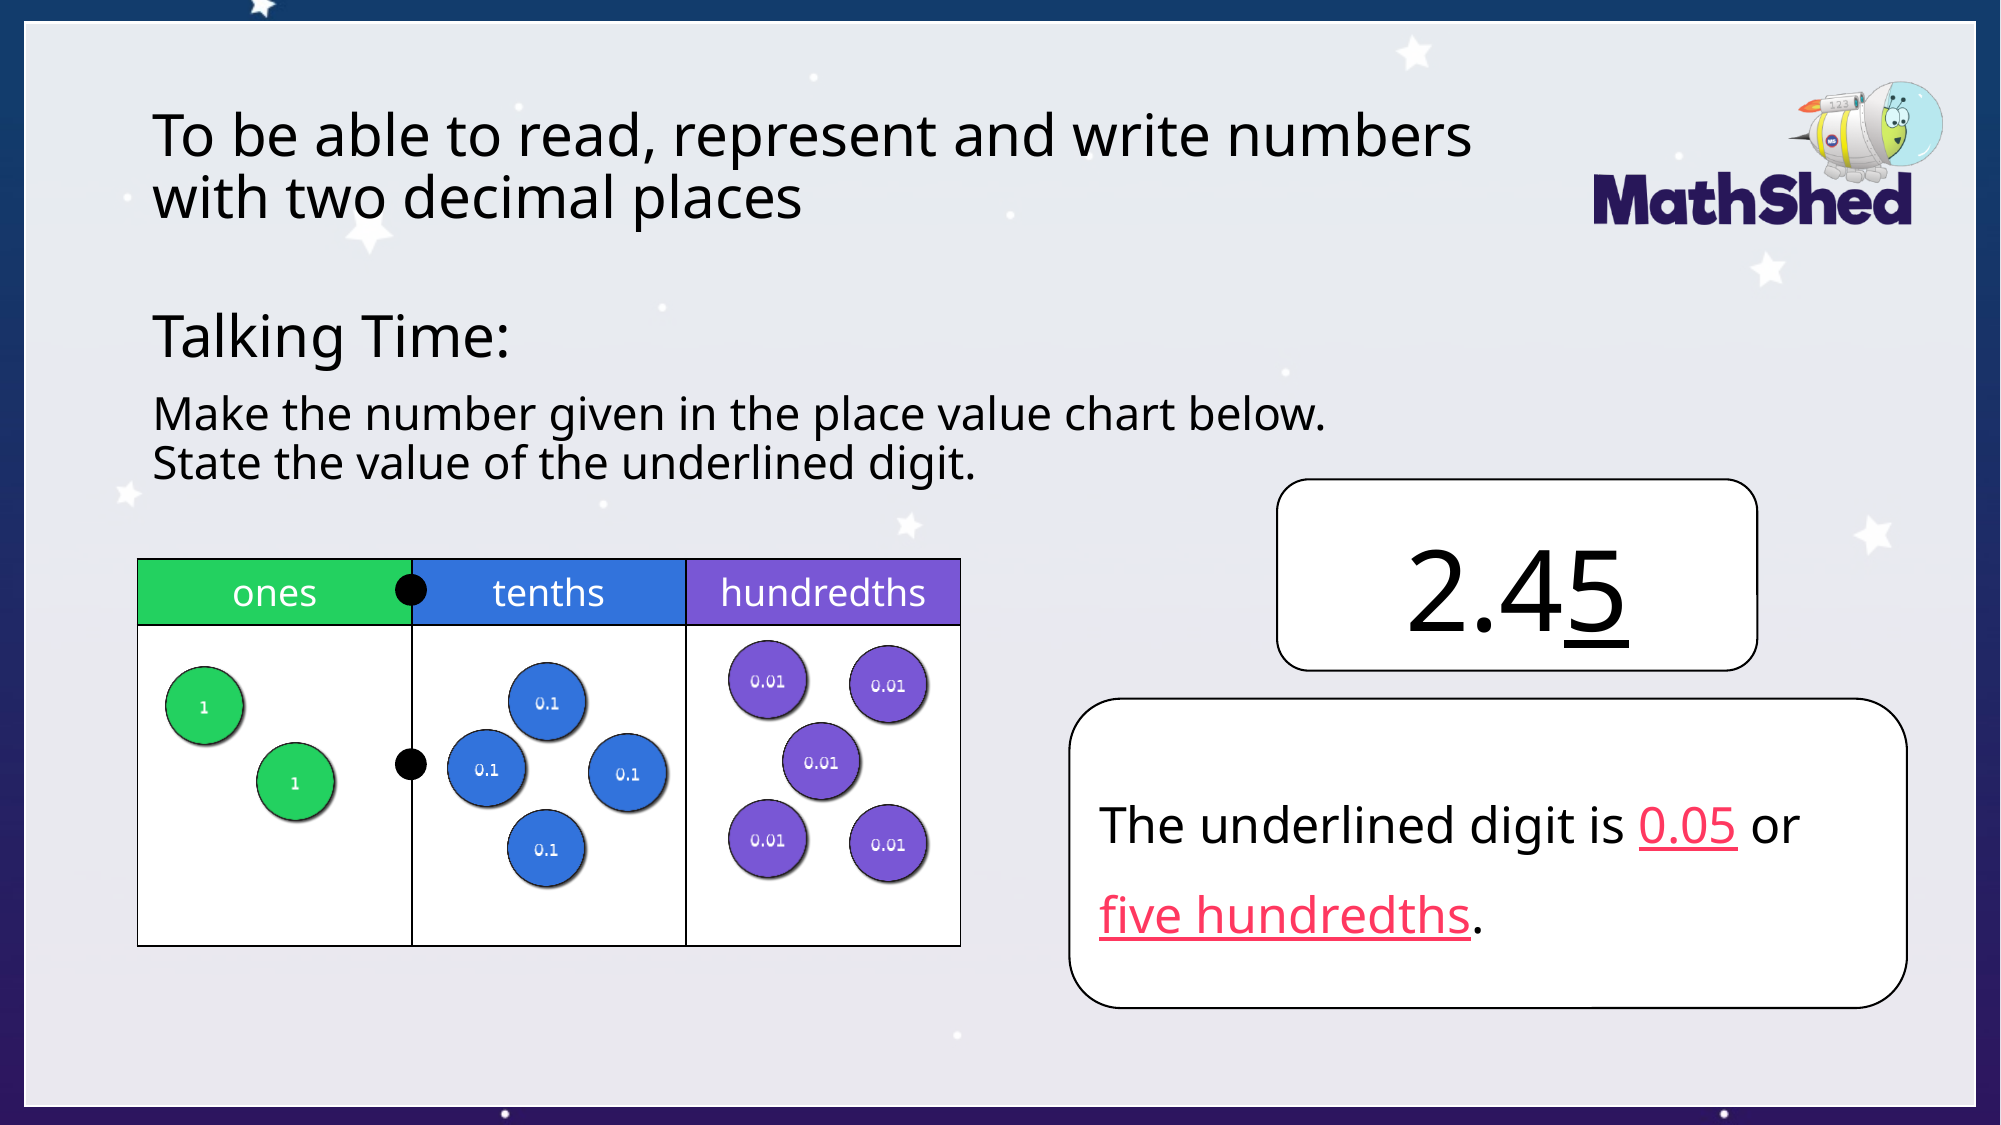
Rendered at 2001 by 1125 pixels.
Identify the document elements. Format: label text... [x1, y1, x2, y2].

table_cell [138, 626, 411, 945]
table_header hundredths [687, 560, 960, 624]
title To be able to read, represent and write numbers with two decimal places [137, 59, 1578, 278]
text_box [394, 748, 427, 781]
text_box The underlined digit is 0.05 or five hundredths. [1068, 697, 1908, 1010]
text_box [395, 573, 427, 606]
text_box 2.45 [1276, 478, 1759, 672]
table_cell [687, 626, 960, 945]
table_header tenths [413, 560, 685, 624]
table_header ones [138, 560, 411, 624]
list Talking Time: Make the number given in the place value chart below. State the value of the underlined digit. [137, 299, 1863, 1014]
picture [0, 0, 2001, 1125]
table_cell [413, 626, 685, 945]
